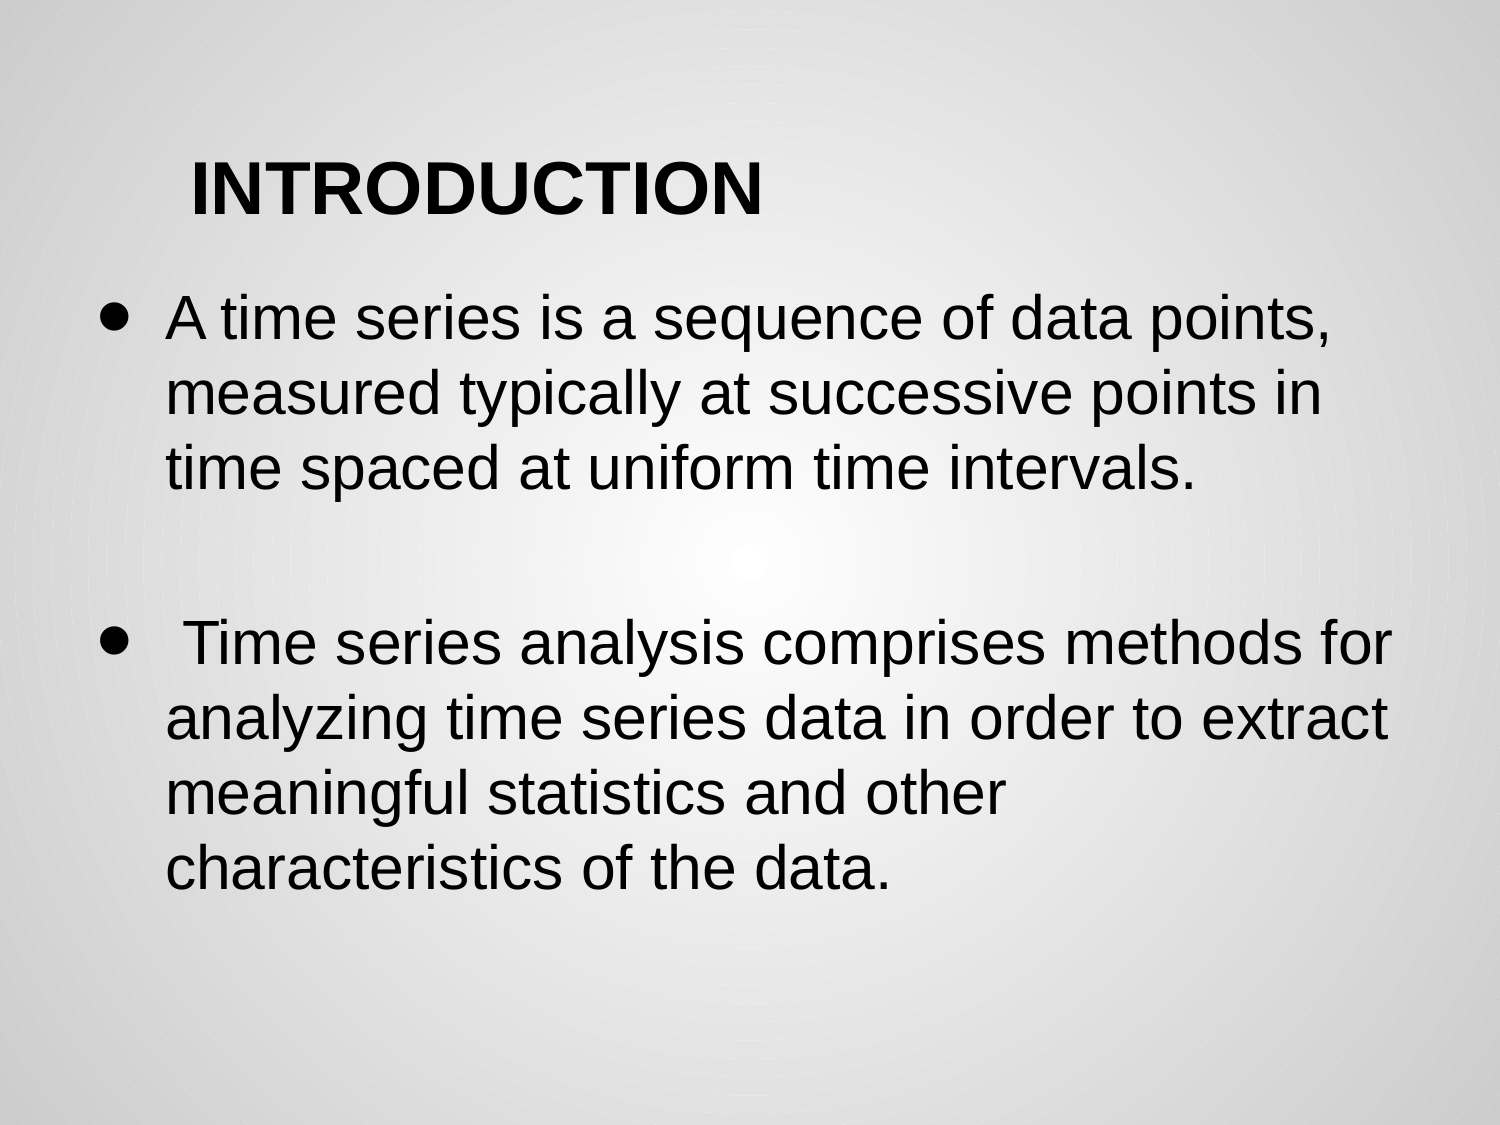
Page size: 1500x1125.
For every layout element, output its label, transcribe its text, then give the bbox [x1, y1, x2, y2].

title INTRODUCTION [137, 57, 1488, 245]
list A time series is a sequence of data points, measured typically at successive points in time spaced at uniform time intervals. Time series analysis comprises methods for analyzing time series data in order to extract meaningful statistics and other characteristics of the data. [75, 262, 1425, 1078]
